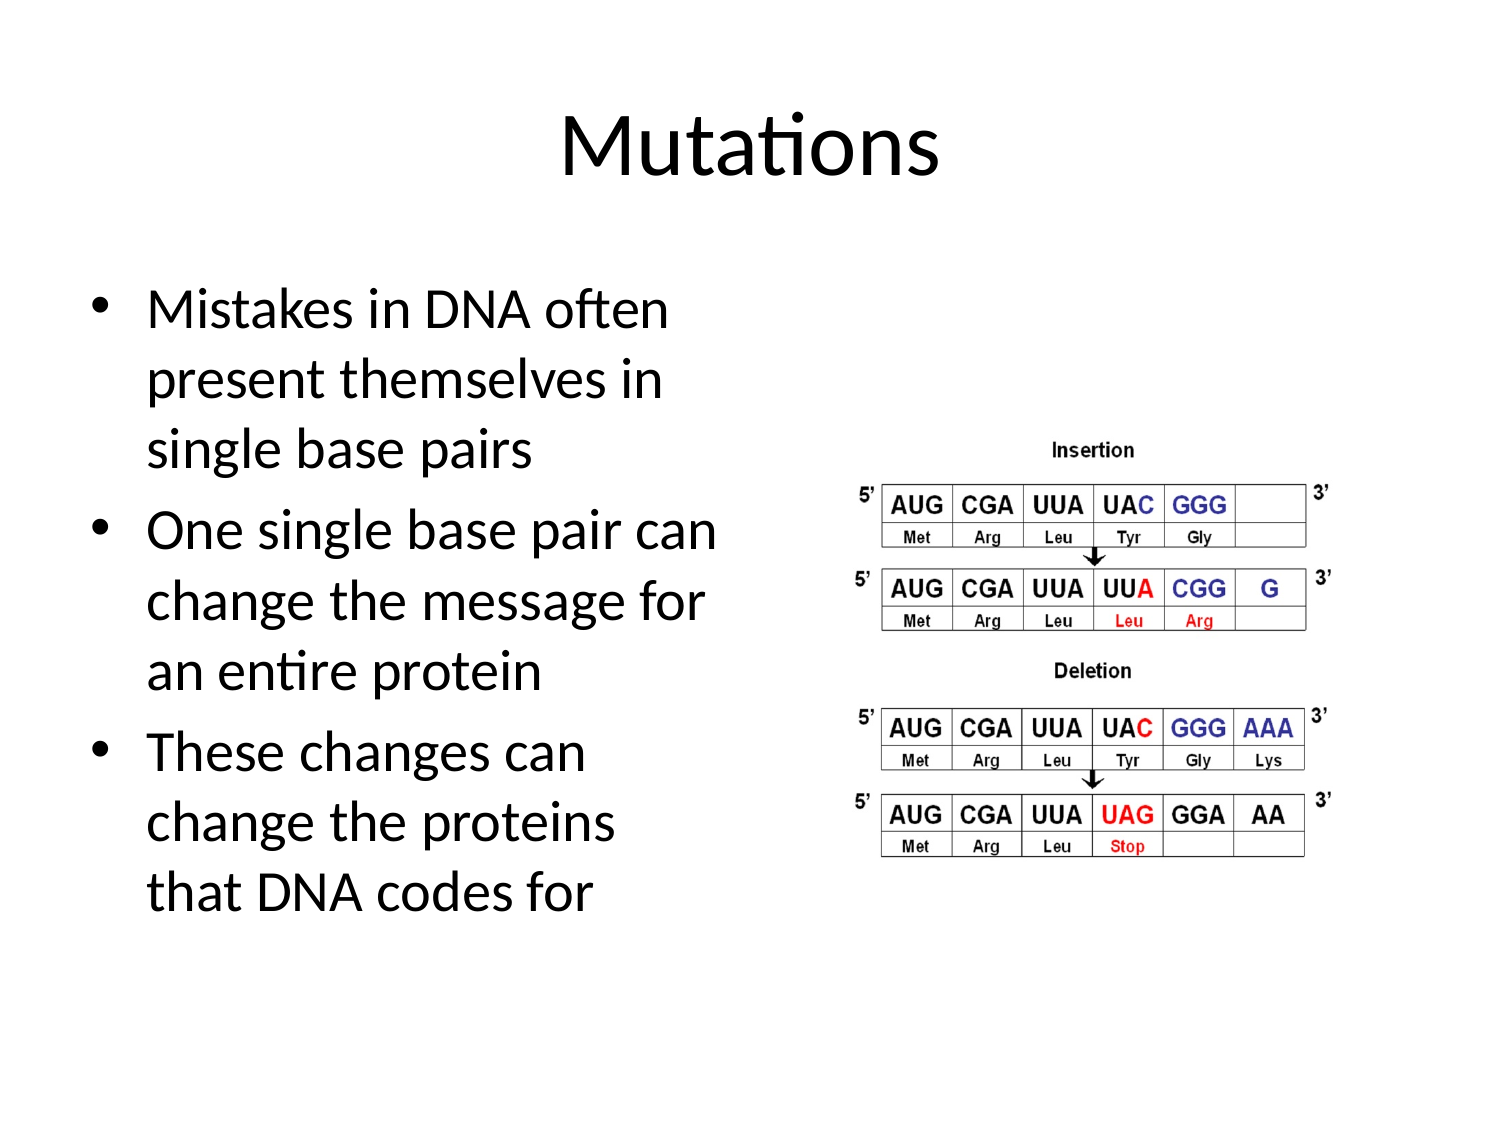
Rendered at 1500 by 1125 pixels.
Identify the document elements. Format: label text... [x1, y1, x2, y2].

title Mutations [75, 45, 1425, 233]
picture [737, 387, 1451, 901]
list Mistakes in DNA often present themselves in single base pairs One single base pair can change the message for an entire protein These changes can change the proteins that DNA codes for [75, 262, 738, 1005]
